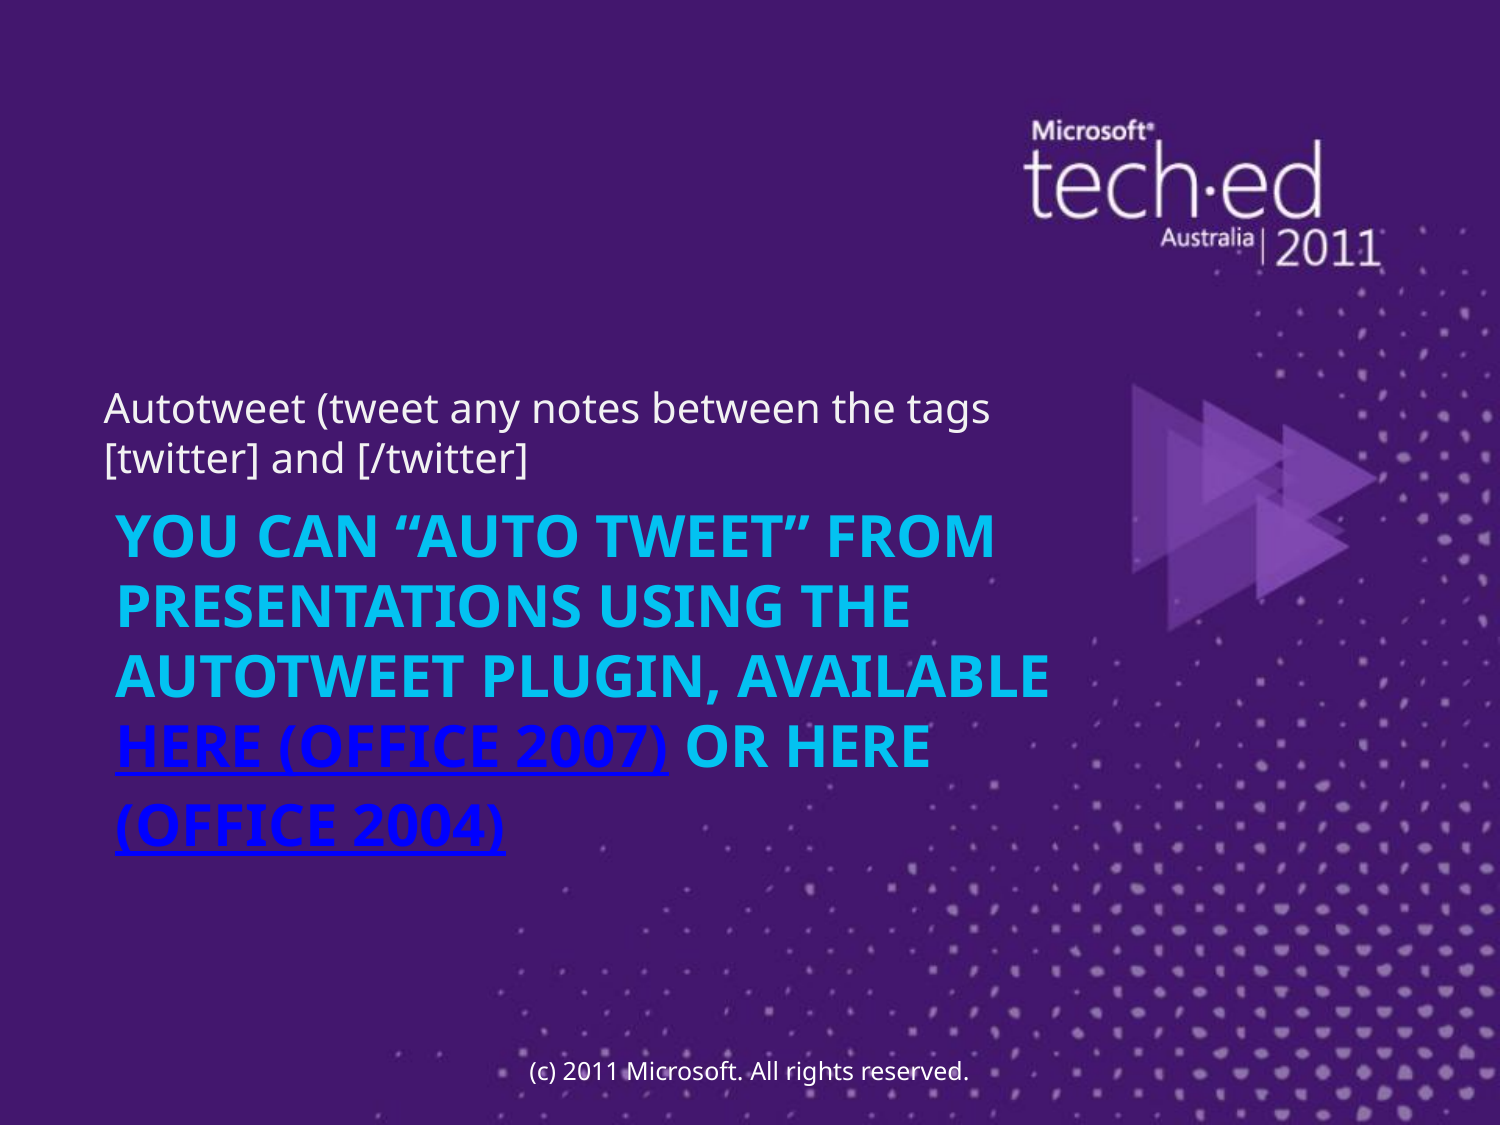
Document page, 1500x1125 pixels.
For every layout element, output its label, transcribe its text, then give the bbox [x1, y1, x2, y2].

picture [0, 0, 1500, 1125]
title You can “auto tweet” from presentations using the AutoTweet plugin, available here (Office 2007) or here (Office 2004) [100, 491, 1128, 716]
footer (c) 2011 Microsoft. All rights reserved. [512, 1042, 988, 1103]
list Autotweet (tweet any notes between the tags [twitter] and [/twitter] [88, 243, 1117, 490]
